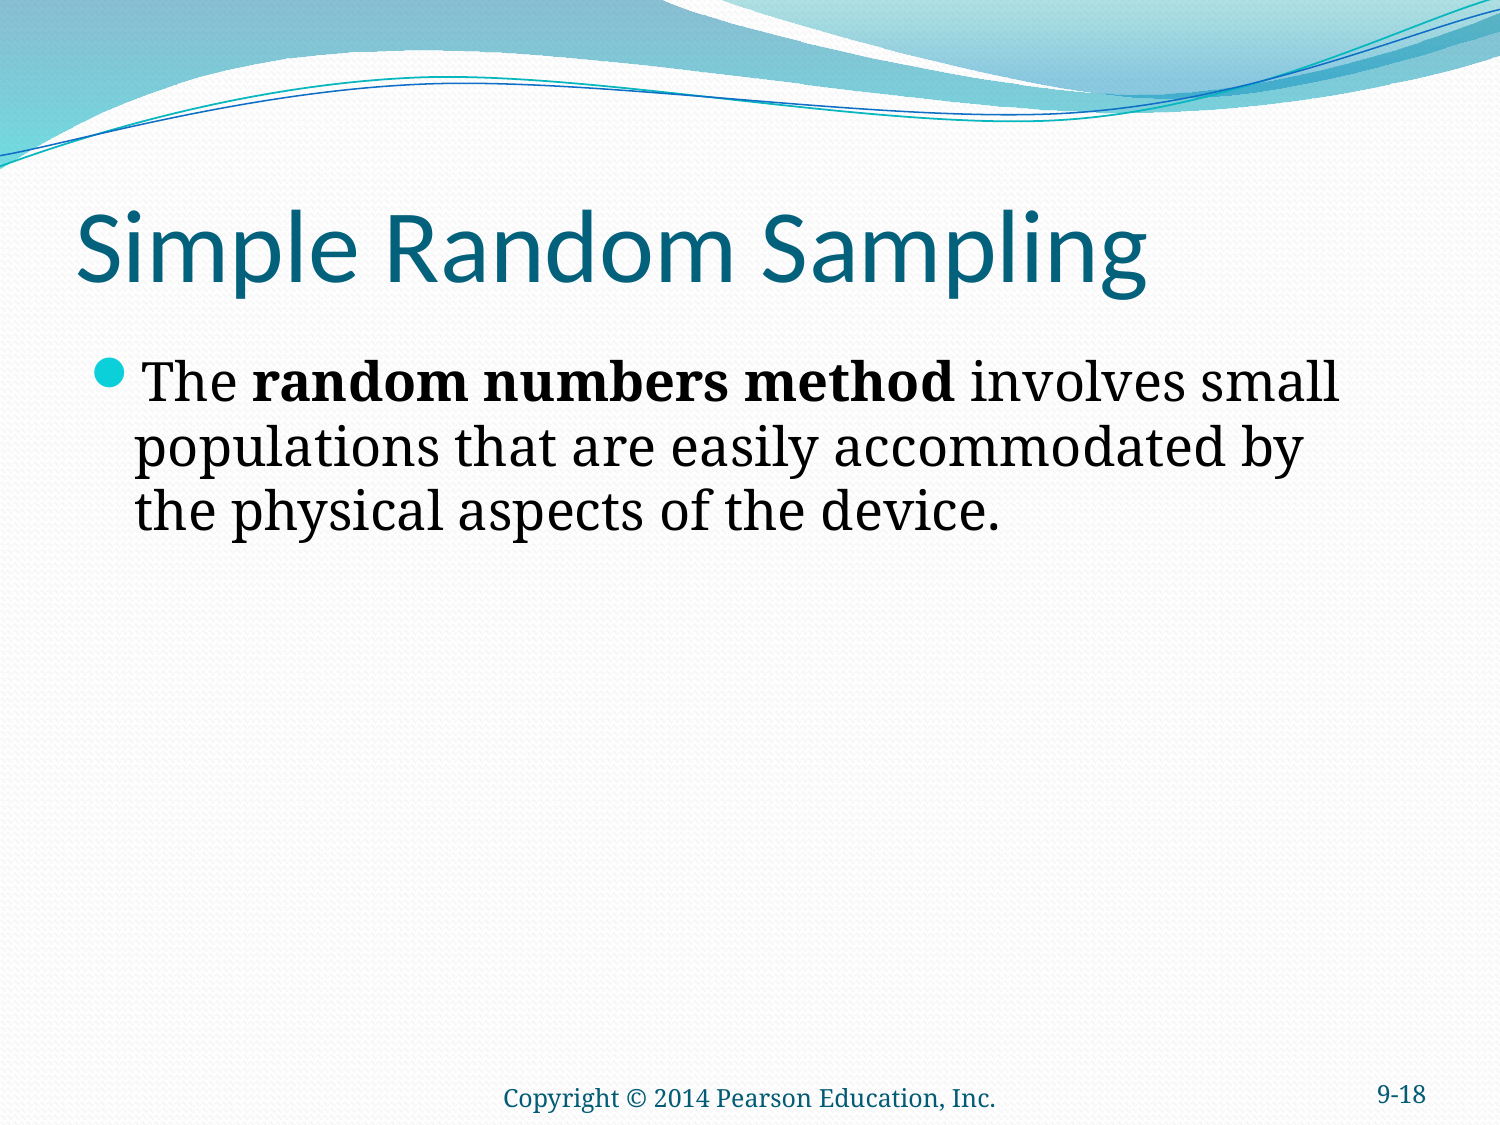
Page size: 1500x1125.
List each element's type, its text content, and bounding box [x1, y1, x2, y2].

list The random numbers method involves small populations that are easily accommodated by the physical aspects of the device. [74, 339, 1376, 910]
title Simple Random Sampling [74, 115, 1426, 304]
